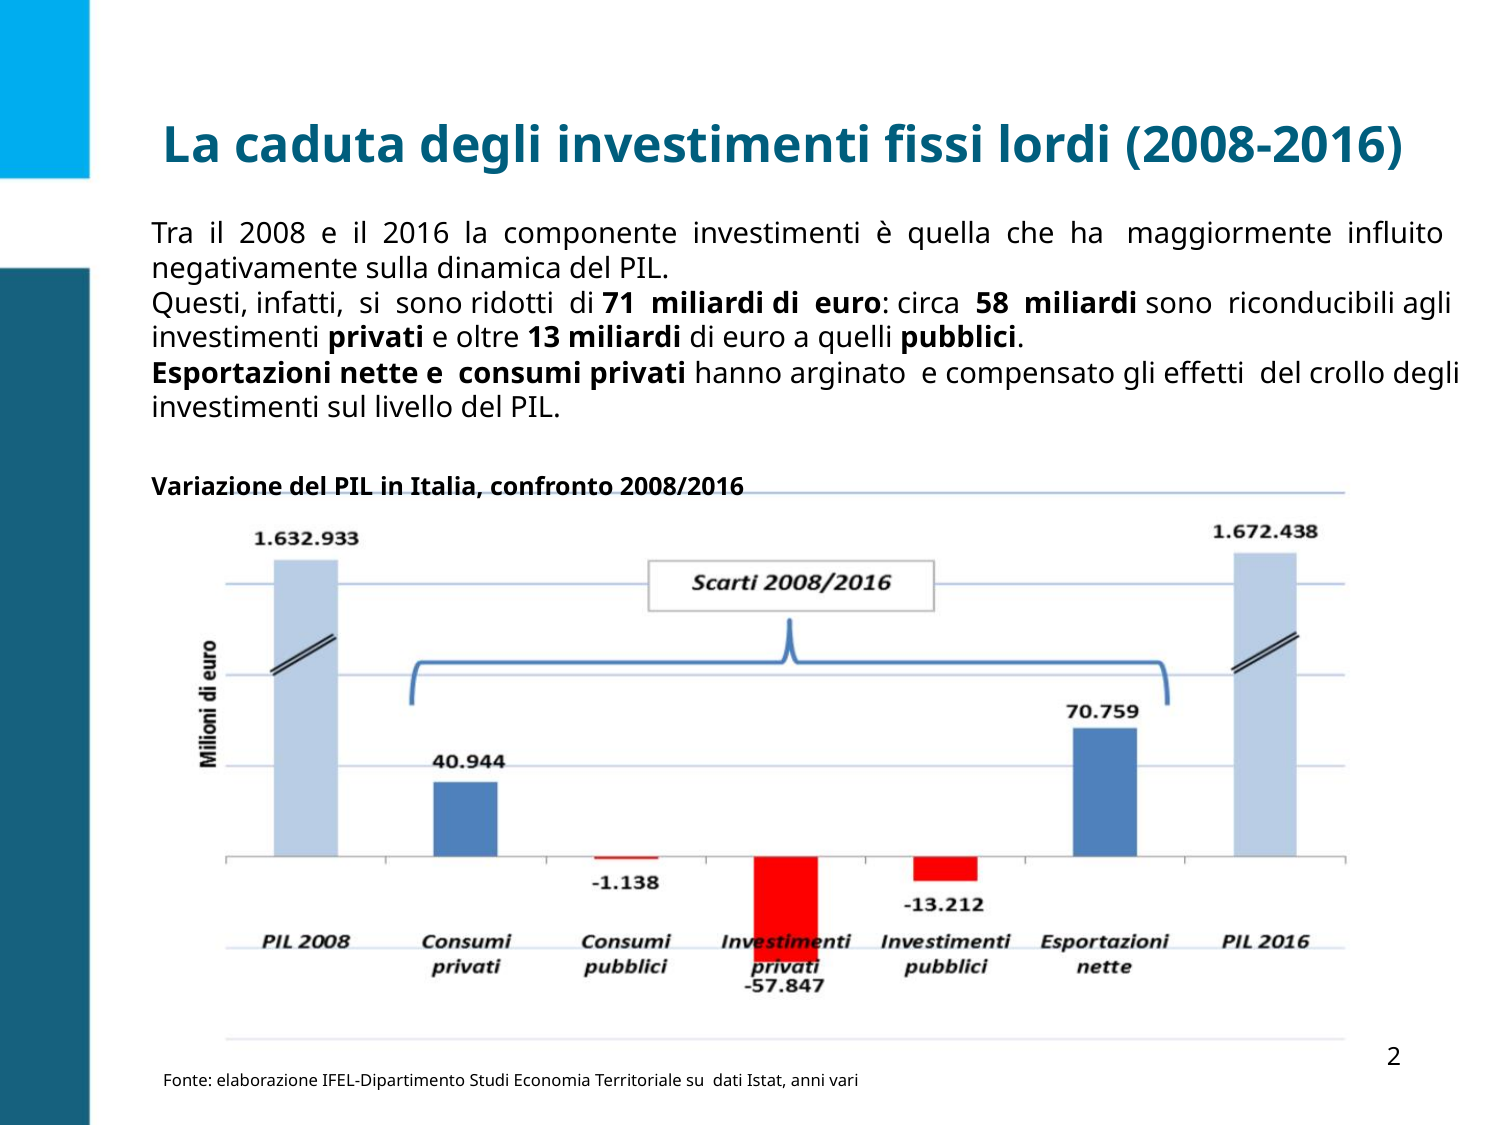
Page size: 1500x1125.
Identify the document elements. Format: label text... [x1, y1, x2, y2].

text_box Tra il 2008 e il 2016 la componente investimenti è quella che ha maggiormente influito negativamente sulla dinamica del PIL. Questi, infatti, si sono ridotti di 71 miliardi di euro: circa 58 miliardi sono riconducibili agli investimenti privati e oltre 13 miliardi di euro a quelli pubblici. Esportazioni nette e consumi privati hanno arginato e compensato gli effetti del crollo degli investimenti sul livello del PIL. [151, 216, 1500, 424]
text_box [0, 0, 1500, 1125]
text_box Variazione del PIL in Italia, confronto 2008/2016 [151, 472, 801, 501]
text_box Fonte: elaborazione IFEL-Dipartimento Studi Economia Territoriale su dati Istat, anni vari [163, 1071, 920, 1091]
text_box 2 [1386, 1042, 1439, 1071]
text_box La caduta degli investimenti fissi lordi (2008-2016) [162, 117, 1500, 173]
